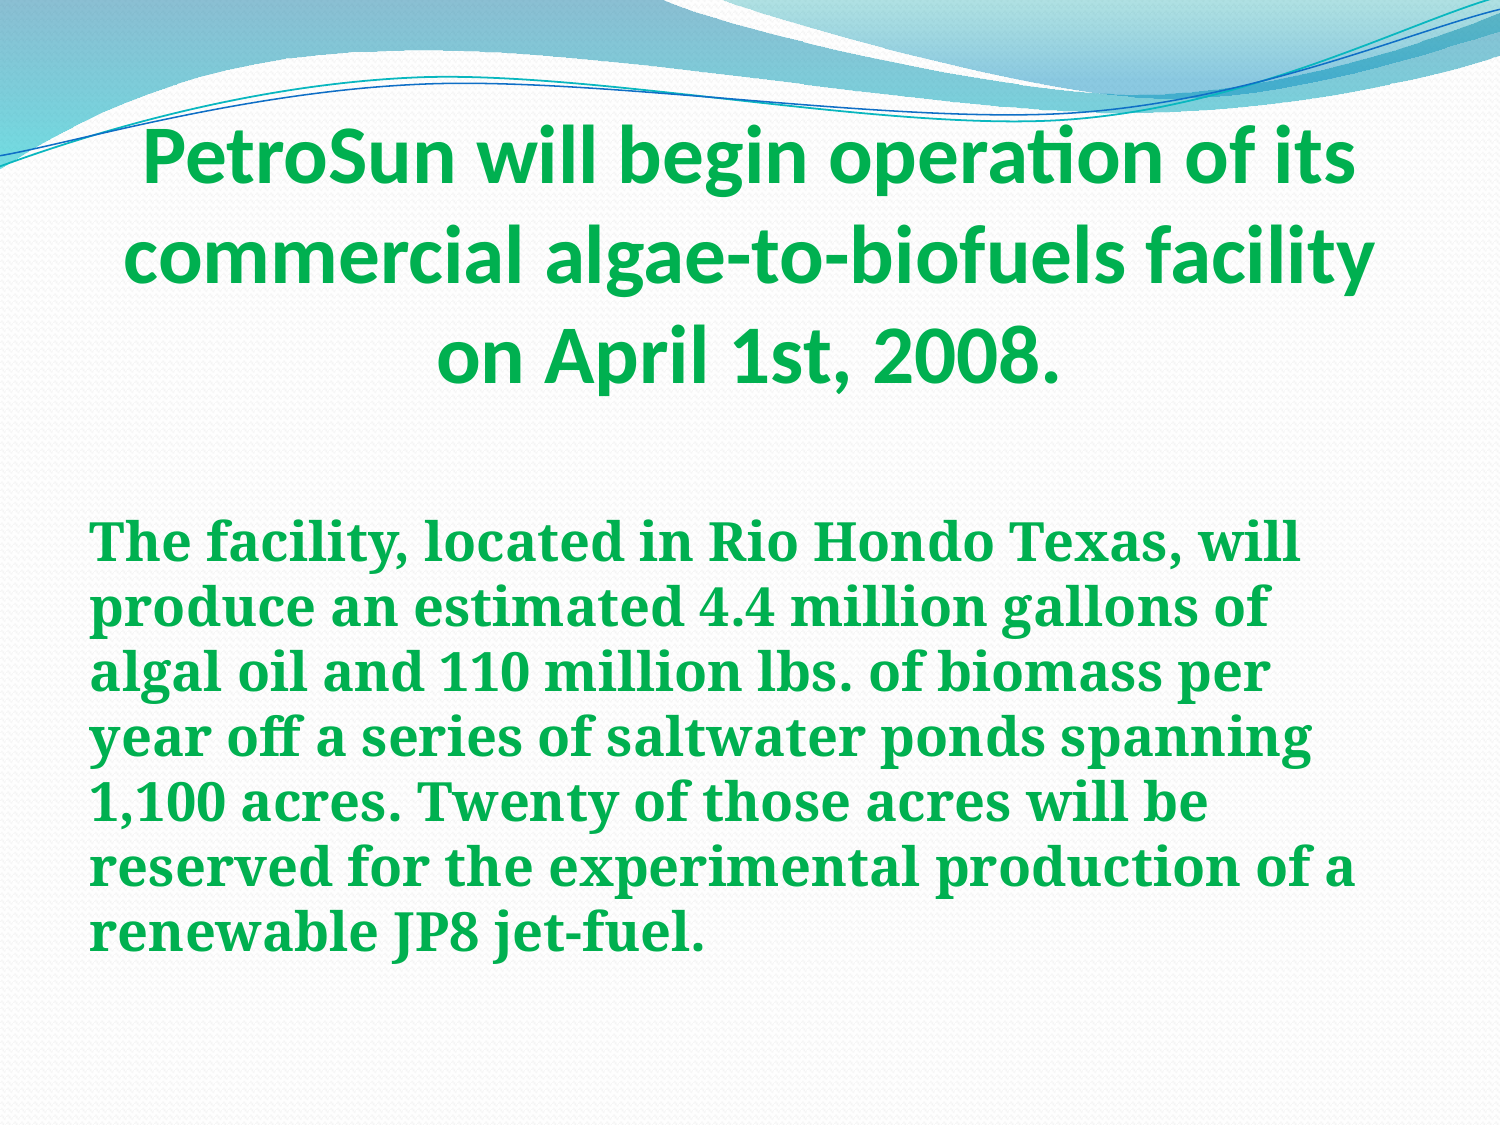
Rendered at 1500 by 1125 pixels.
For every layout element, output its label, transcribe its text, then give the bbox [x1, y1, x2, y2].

title PetroSun will begin operation of its commercial algae-to-biofuels facility on April 1st, 2008. [75, 24, 1425, 500]
list The facility, located in Rio Hondo Texas, will produce an estimated 4.4 million gallons of algal oil and 110 million lbs. of biomass per year off a series of saltwater ponds spanning 1,100 acres. Twenty of those acres will be reserved for the experimental production of a renewable JP8 jet-fuel. [75, 500, 1425, 1038]
